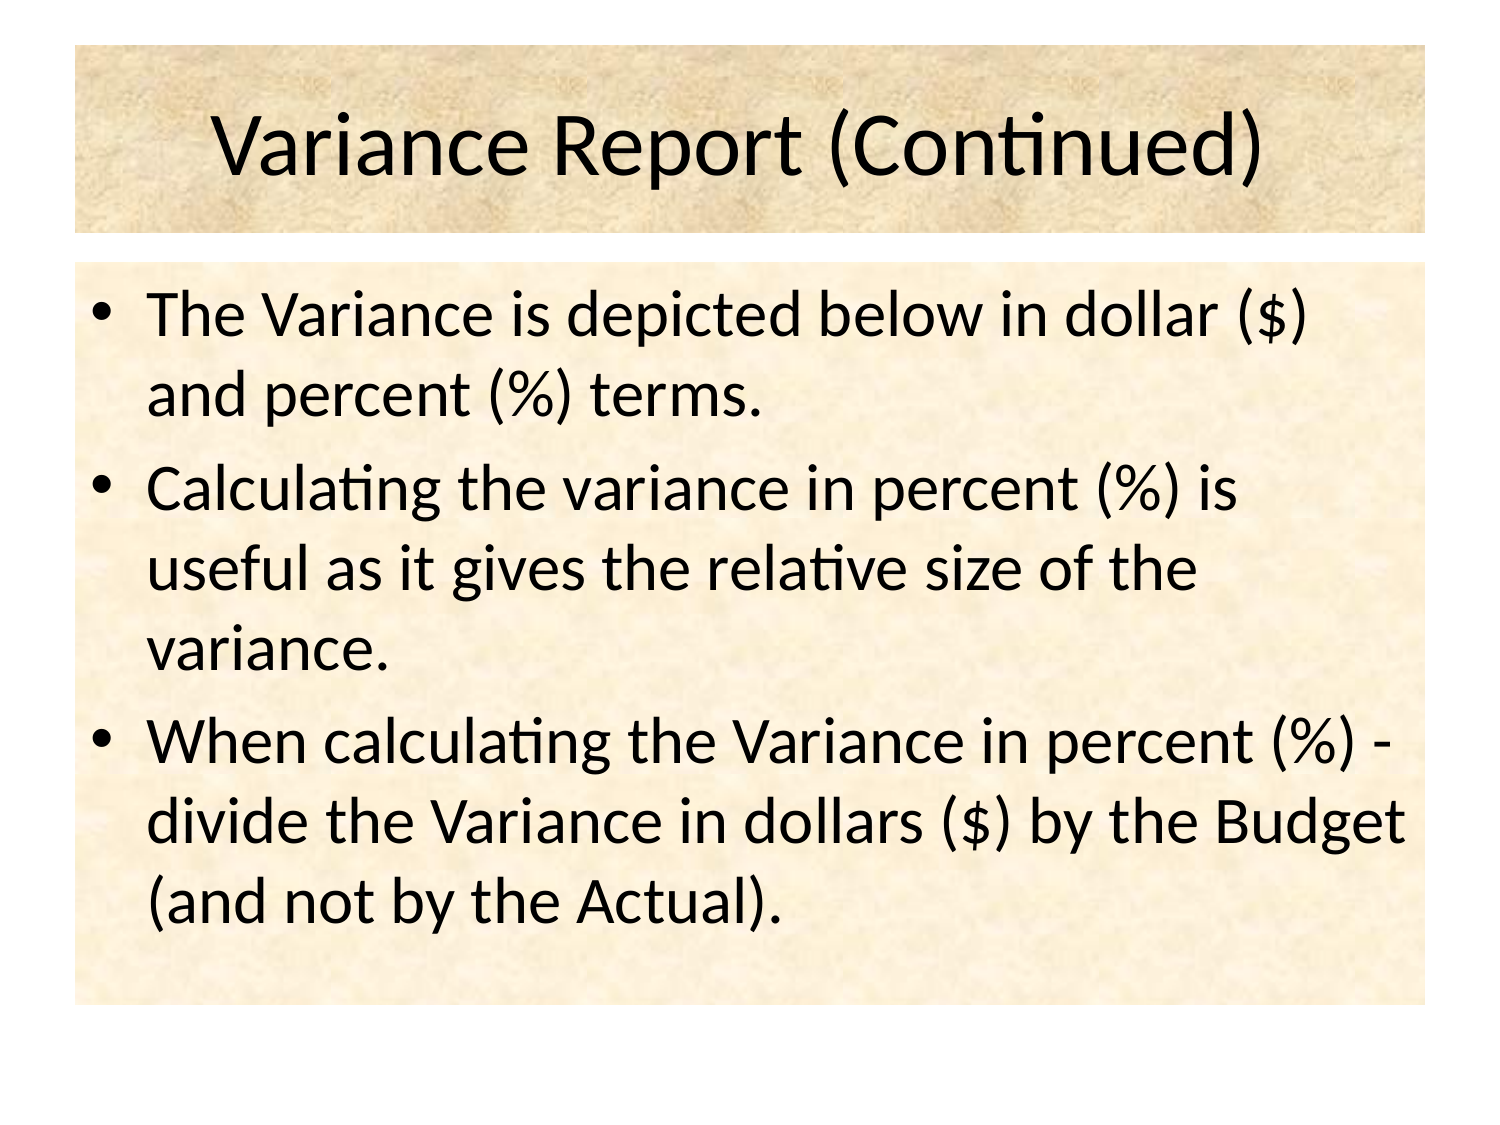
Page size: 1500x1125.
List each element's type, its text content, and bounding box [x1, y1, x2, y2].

title Variance Report (Continued) [75, 45, 1425, 233]
list The Variance is depicted below in dollar ($) and percent (%) terms. Calculating the variance in percent (%) is useful as it gives the relative size of the variance. When calculating the Variance in percent (%) - divide the Variance in dollars ($) by the Budget (and not by the Actual). [75, 262, 1425, 1005]
